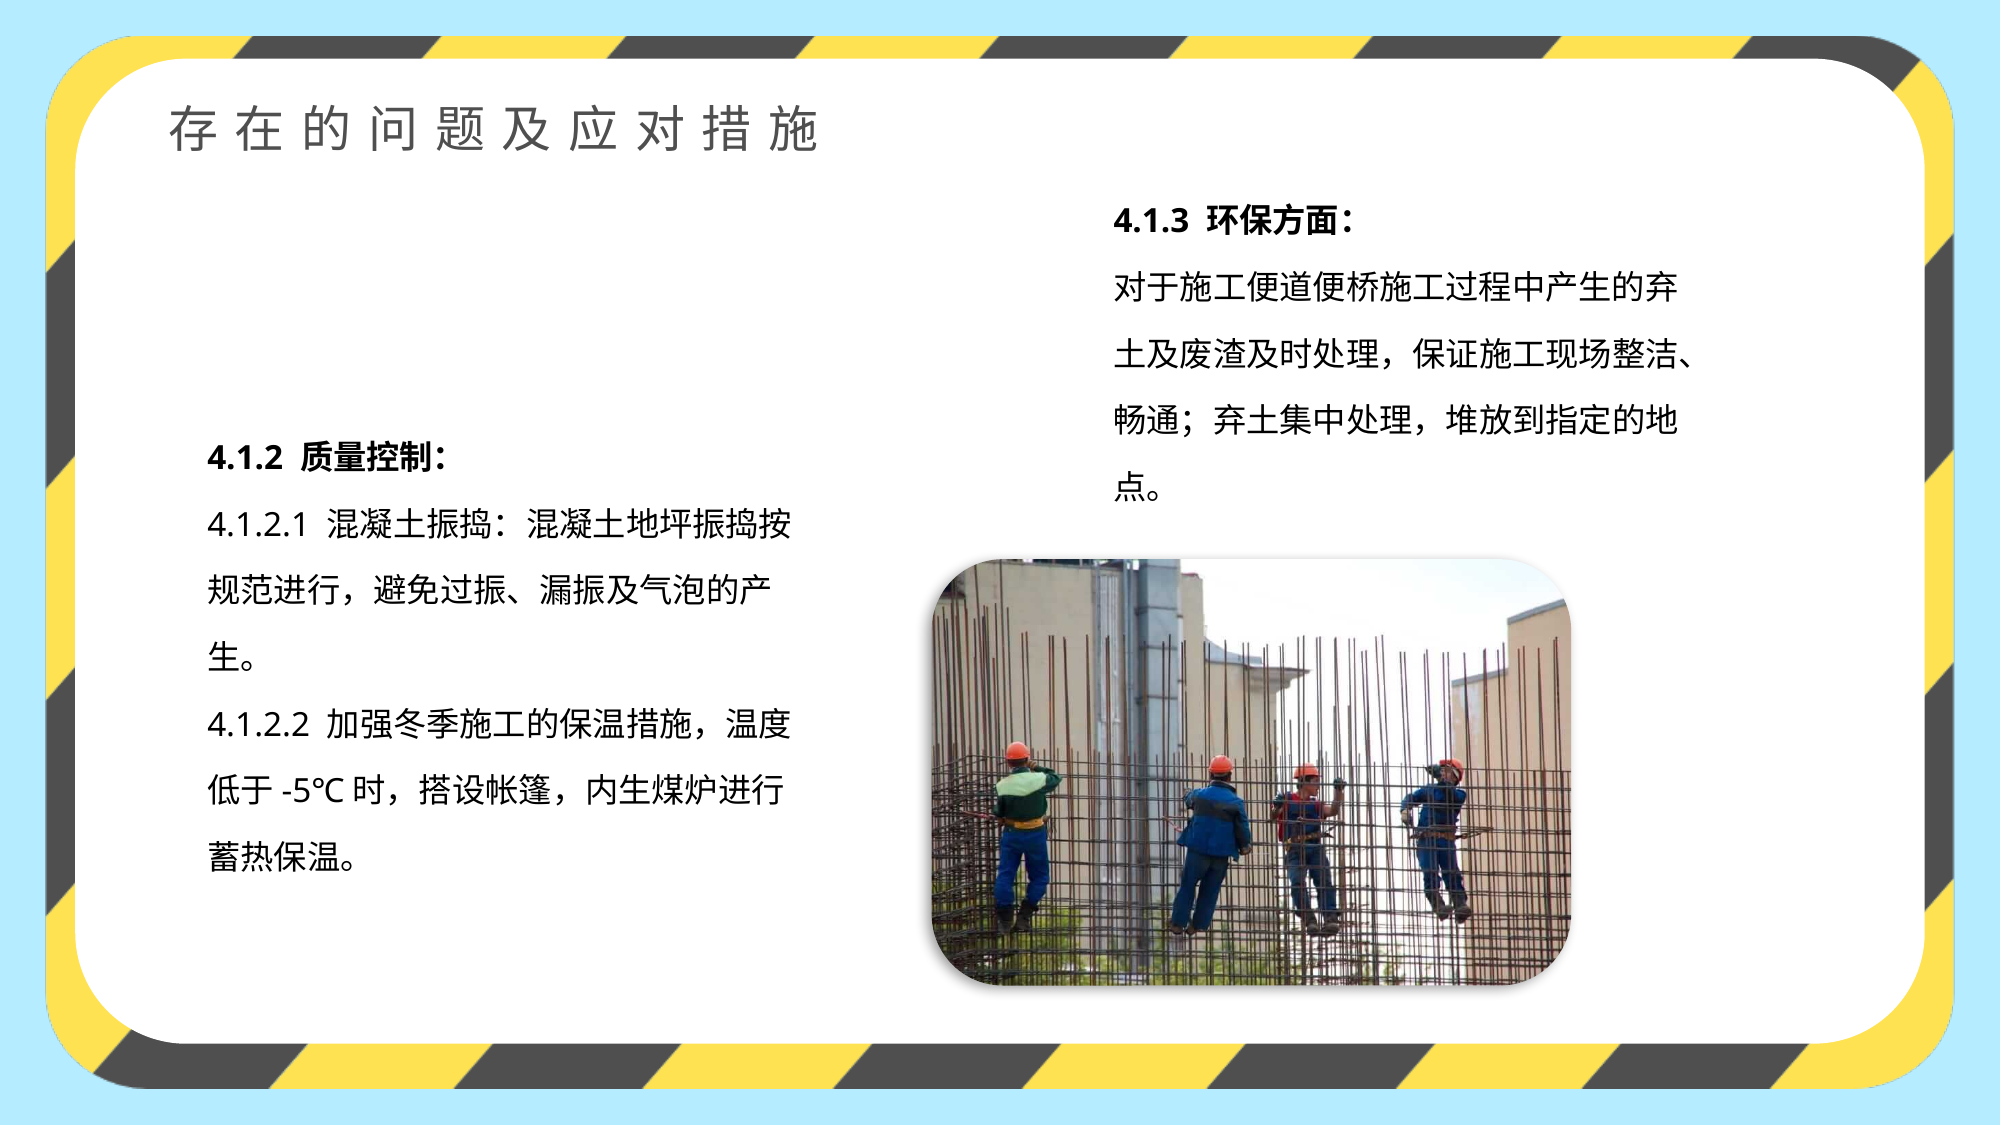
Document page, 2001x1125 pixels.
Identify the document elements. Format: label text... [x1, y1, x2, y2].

picture [0, 0, 2000, 1125]
text_box 存在的问题及应对措施 [153, 89, 1160, 165]
text_box 4.1.2 质量控制： 4.1.2.1 混凝土振捣：混凝土地坪振捣按规范进行，避免过振、漏振及气泡的产生。 4.1.2.2 加强冬季施工的保温措施，温度低于-5℃时，搭设帐篷，内生煤炉进行蓄热保温。 [192, 401, 812, 884]
list 4.1.3 环保方面： 对于施工便道便桥施工过程中产生的弃土及废渣及时处理，保证施工现场整洁、畅通；弃土集中处理，堆放到指定的地点。 [1098, 165, 1718, 697]
